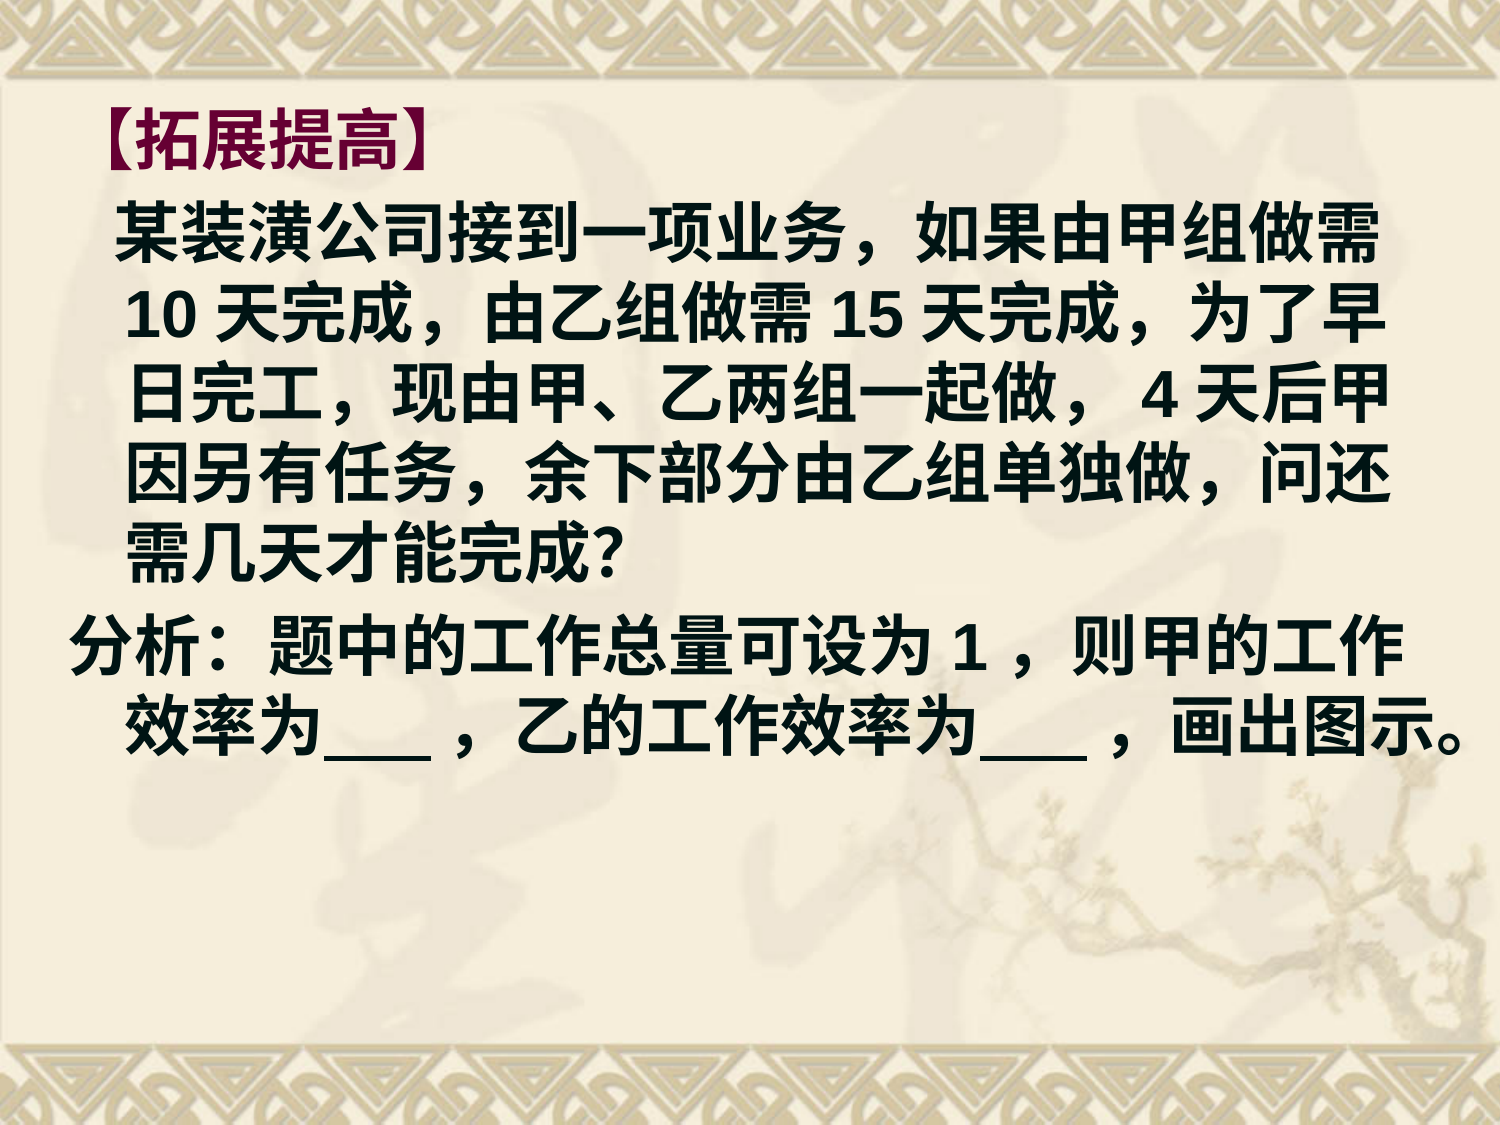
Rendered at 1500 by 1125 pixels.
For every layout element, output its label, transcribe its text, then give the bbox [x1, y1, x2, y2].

list 【拓展提高】 某装潢公司接到一项业务，如果由甲组做需10天完成，由乙组做需15天完成，为了早日完工，现由甲、乙两组一起做，4天后甲因另有任务，余下部分由乙组单独做，问还需几天才能完成？ 分析：题中的工作总量可设为1，则甲的工作效率为 ，乙的工作效率为 ，画出图示。 [52, 89, 1455, 1003]
picture [0, 0, 1500, 1125]
